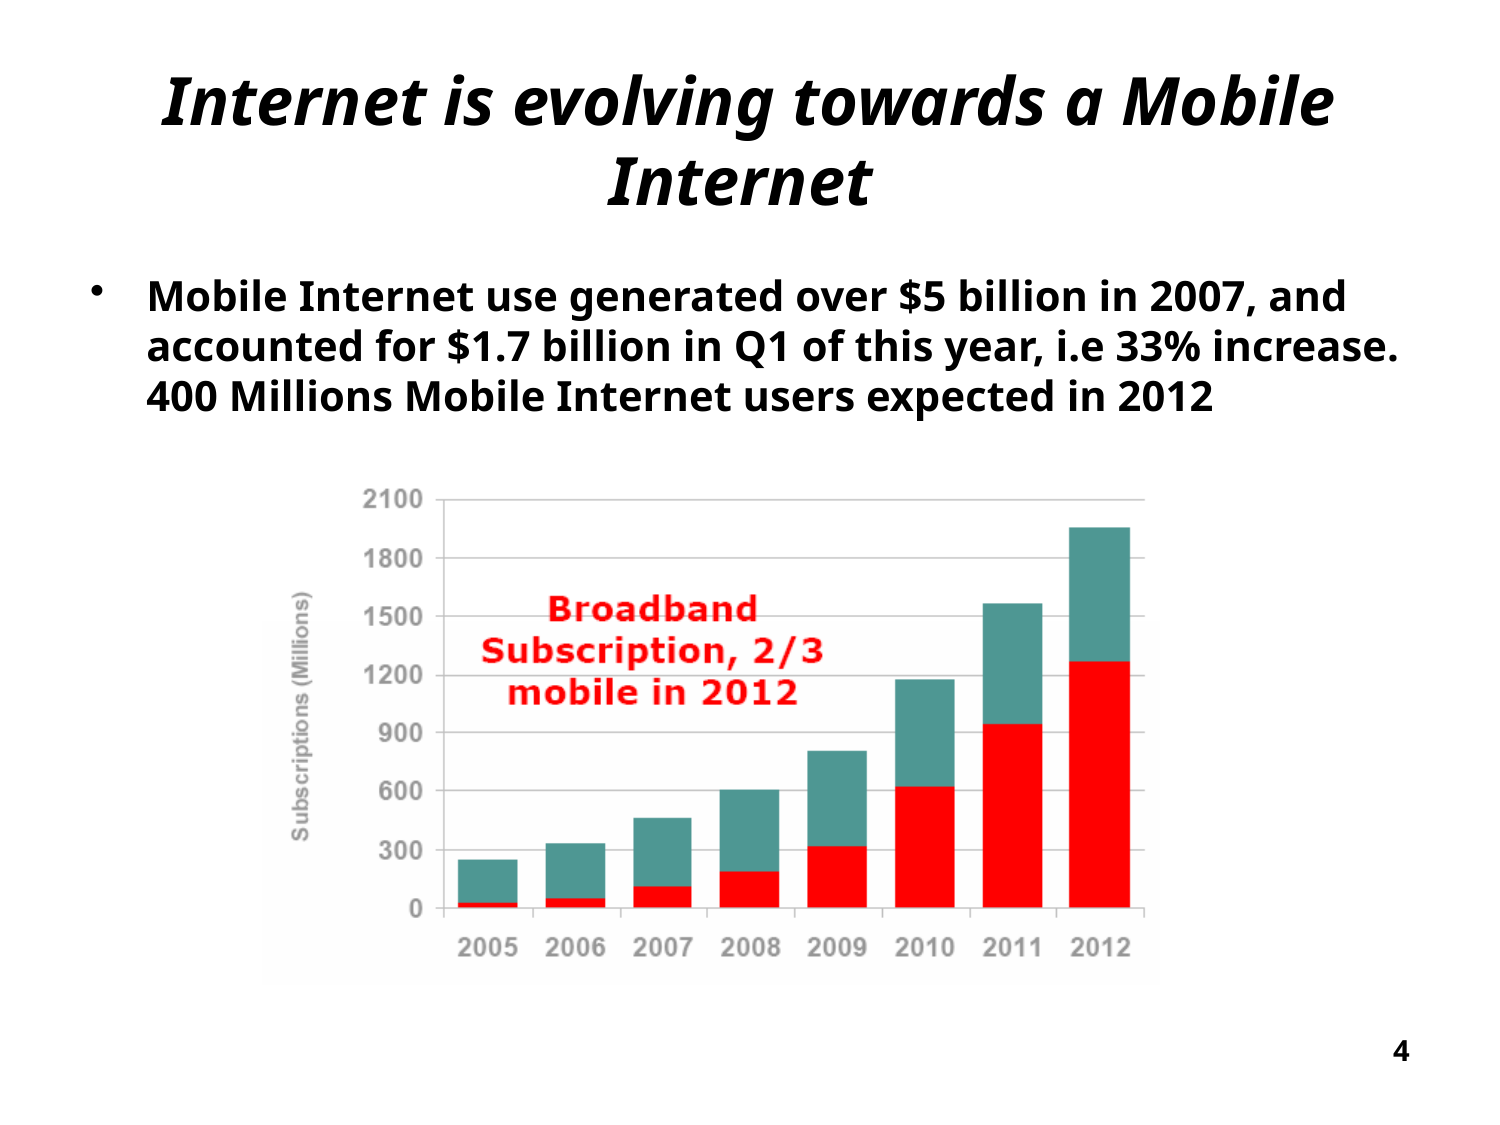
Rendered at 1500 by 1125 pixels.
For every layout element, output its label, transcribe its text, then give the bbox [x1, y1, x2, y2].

slide_number 4 [1074, 1024, 1426, 1103]
list Mobile Internet use generated over $5 billion in 2007, and accounted for $1.7 billion in Q1 of this year, i.e 33% increase. 400 Millions Mobile Internet users expected in 2012 [74, 262, 1426, 1006]
title Internet is evolving towards a Mobile Internet [74, 44, 1426, 233]
picture [262, 474, 1160, 985]
